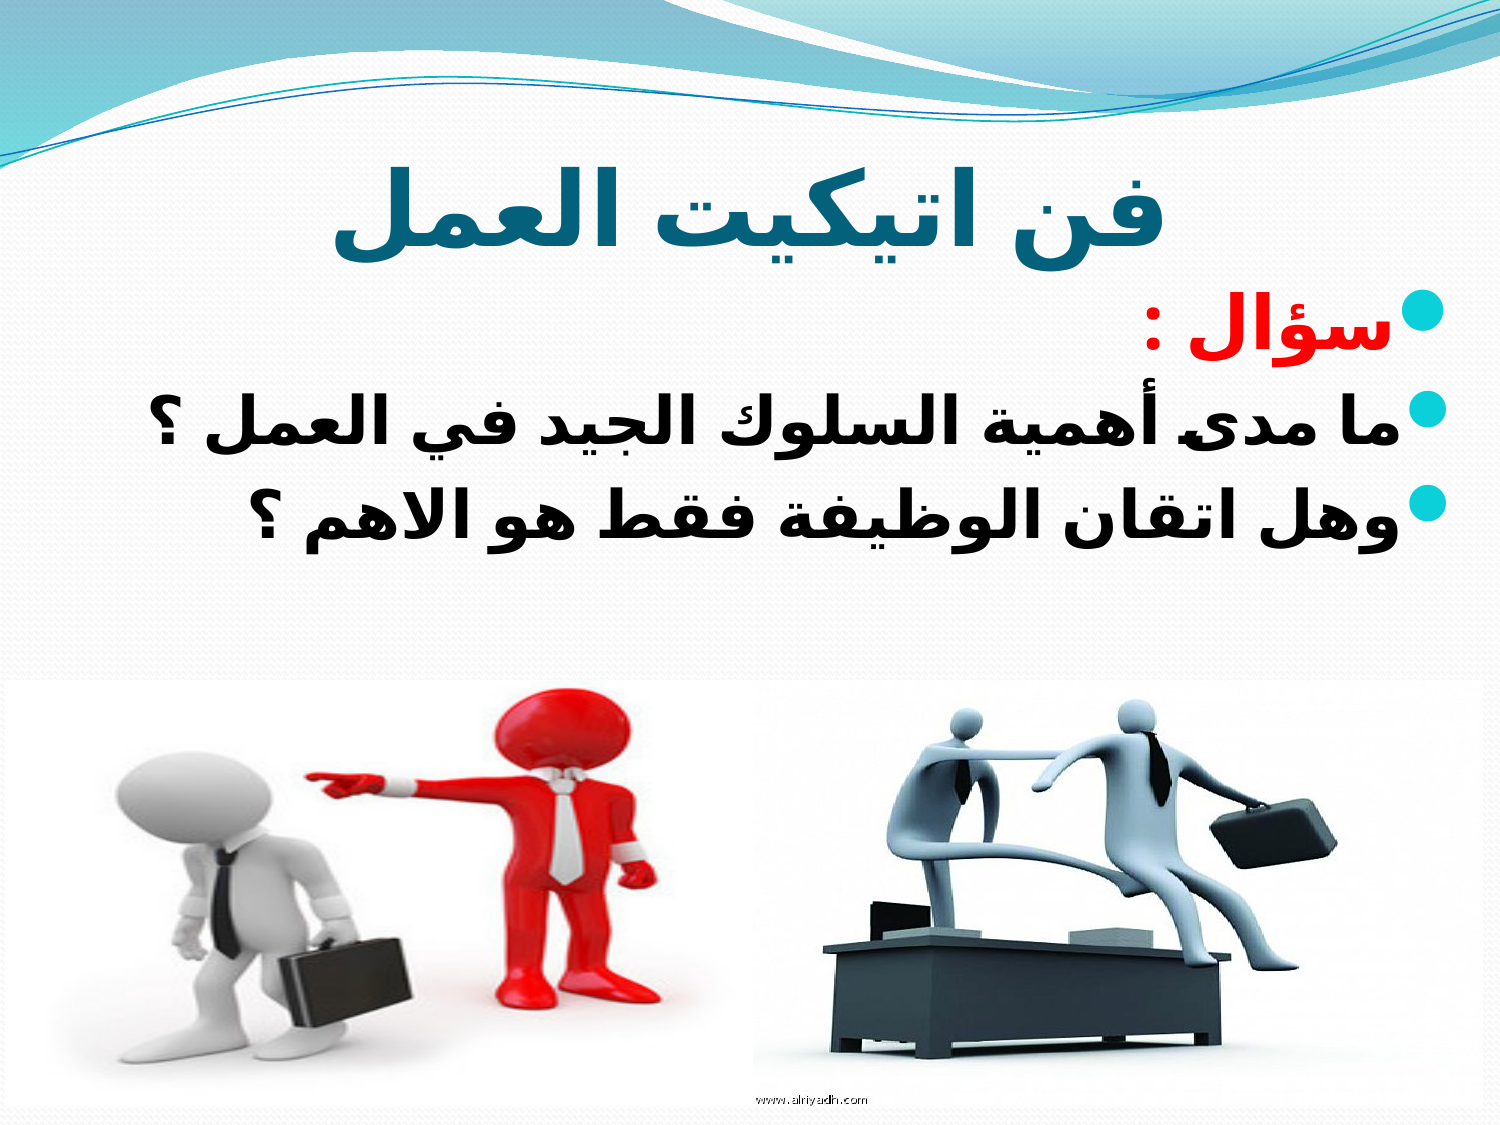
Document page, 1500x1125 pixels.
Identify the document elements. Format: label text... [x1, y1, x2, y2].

title فن اتيكيت العمل [75, 115, 1425, 267]
picture [5, 680, 1483, 1107]
list سؤال : ما مدى أهمية السلوك الجيد في العمل ؟ وهل اتقان الوظيفة فقط هو الاهم ؟ [17, 267, 1483, 680]
